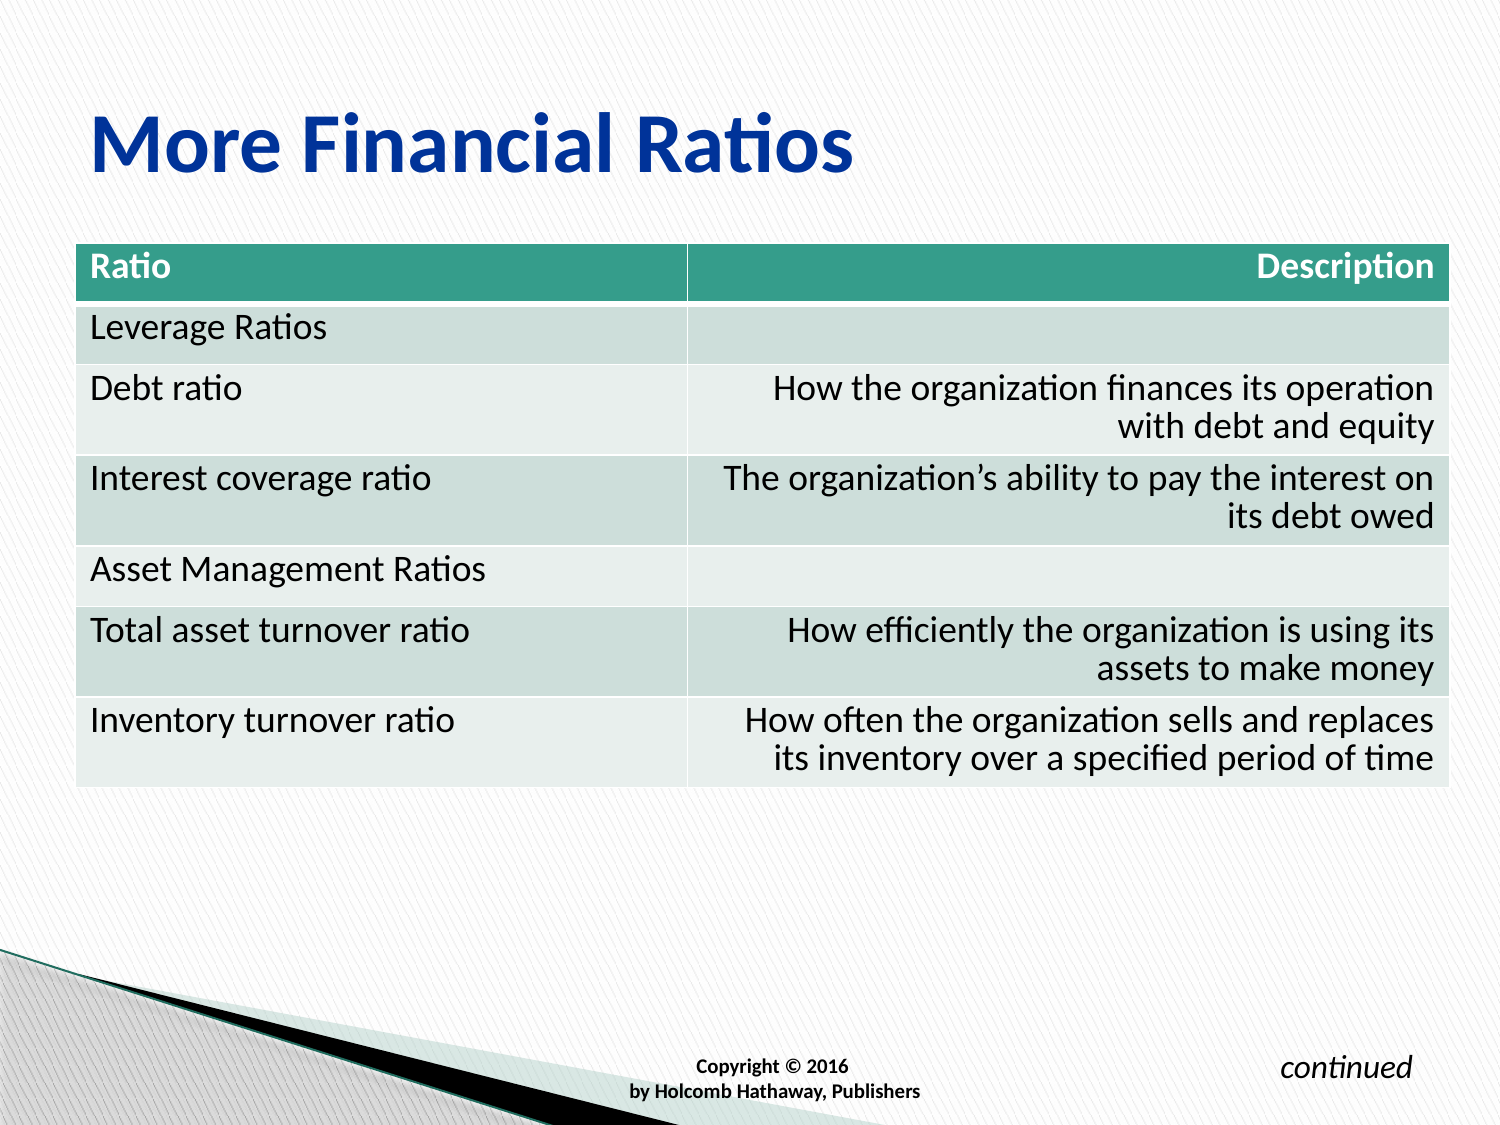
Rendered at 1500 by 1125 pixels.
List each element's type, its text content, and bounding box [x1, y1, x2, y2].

table_header Description [688, 244, 1449, 301]
table_cell Interest coverage ratio [76, 456, 687, 545]
table_cell [688, 547, 1449, 606]
table_cell The organization’s ability to pay the interest on its debt owed [688, 456, 1449, 545]
footer Copyright © 2016 by Holcomb Hathaway, Publishers [582, 1050, 968, 1110]
table_cell How often the organization sells and replaces its inventory over a specified period of time [688, 698, 1449, 787]
table_cell Total asset turnover ratio [76, 607, 687, 696]
table_cell Inventory turnover ratio [76, 698, 687, 787]
table_header Ratio [76, 244, 687, 301]
table_cell Debt ratio [76, 365, 687, 454]
text_box continued [1265, 1037, 1429, 1093]
table_cell Asset Management Ratios [76, 547, 687, 606]
table_cell How efficiently the organization is using its assets to make money [688, 607, 1449, 696]
table_cell How the organization finances its operation with debt and equity [688, 365, 1449, 454]
title More Financial Ratios [75, 45, 1425, 233]
table_cell [688, 307, 1449, 364]
table_cell Leverage Ratios [76, 307, 687, 364]
